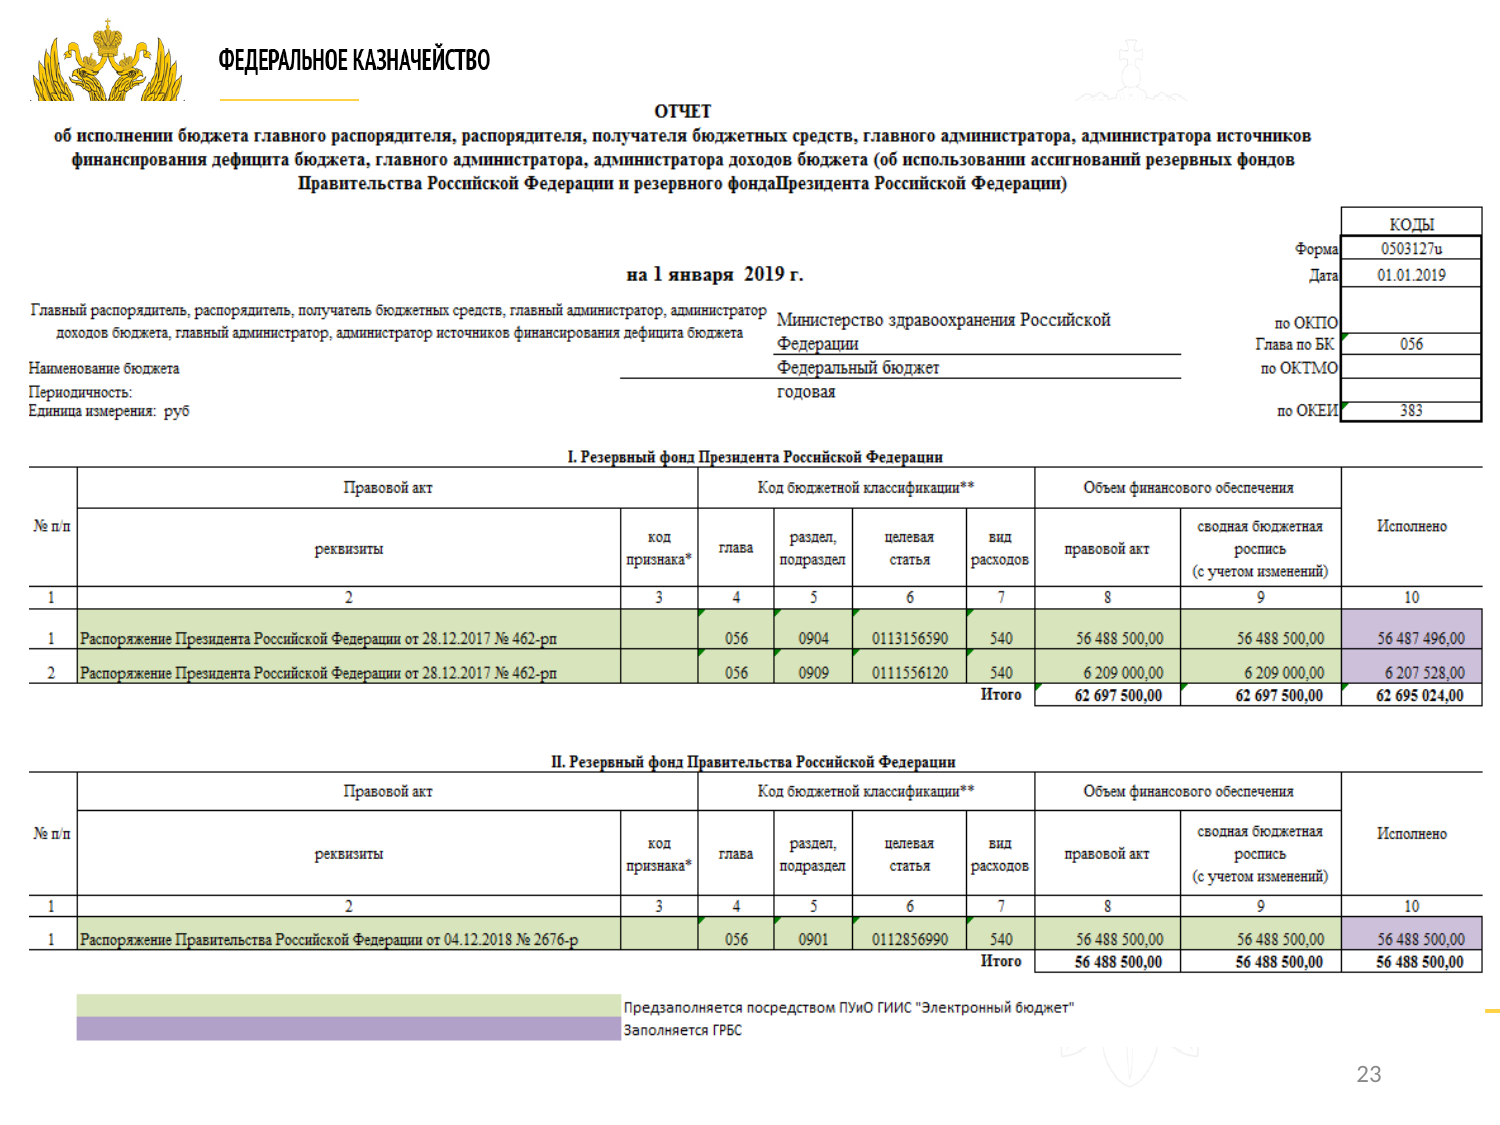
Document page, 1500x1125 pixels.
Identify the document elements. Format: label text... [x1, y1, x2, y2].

slide_number 23 [1059, 1047, 1397, 1103]
picture [0, 0, 1500, 1125]
